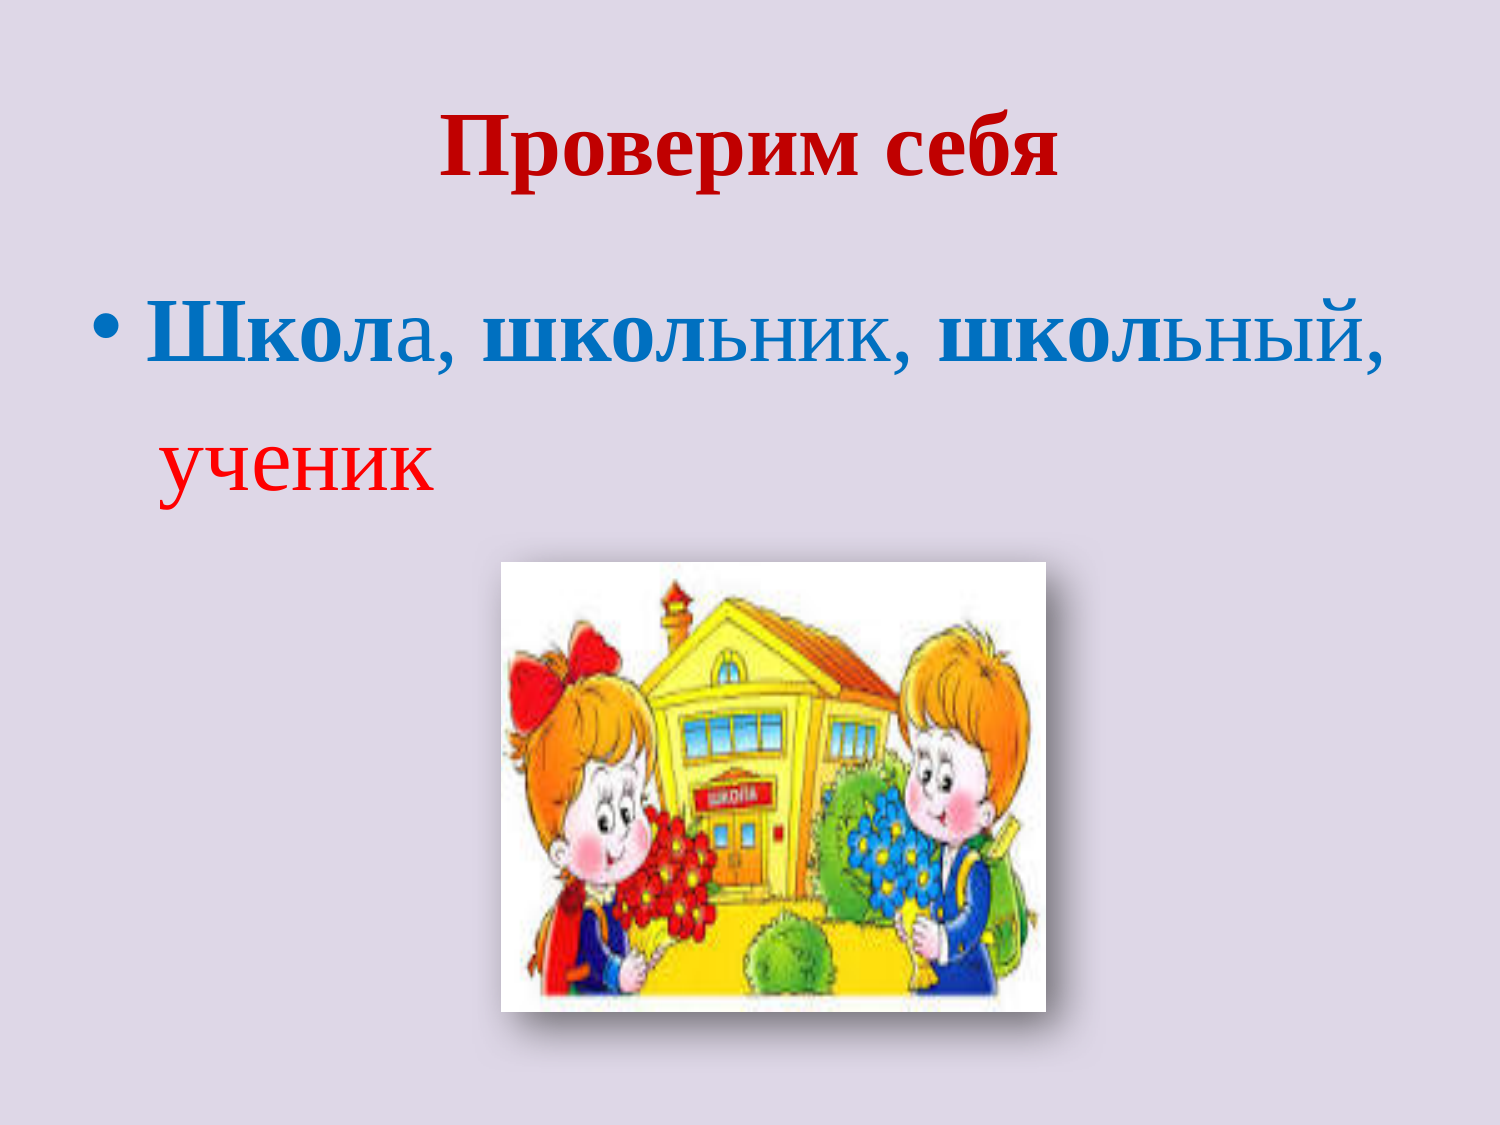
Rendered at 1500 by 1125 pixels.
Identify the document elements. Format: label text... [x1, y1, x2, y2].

list Школа, школьник, школьный, ученик [75, 262, 1425, 1005]
title Проверим себя [75, 45, 1425, 233]
picture [501, 562, 1046, 1012]
